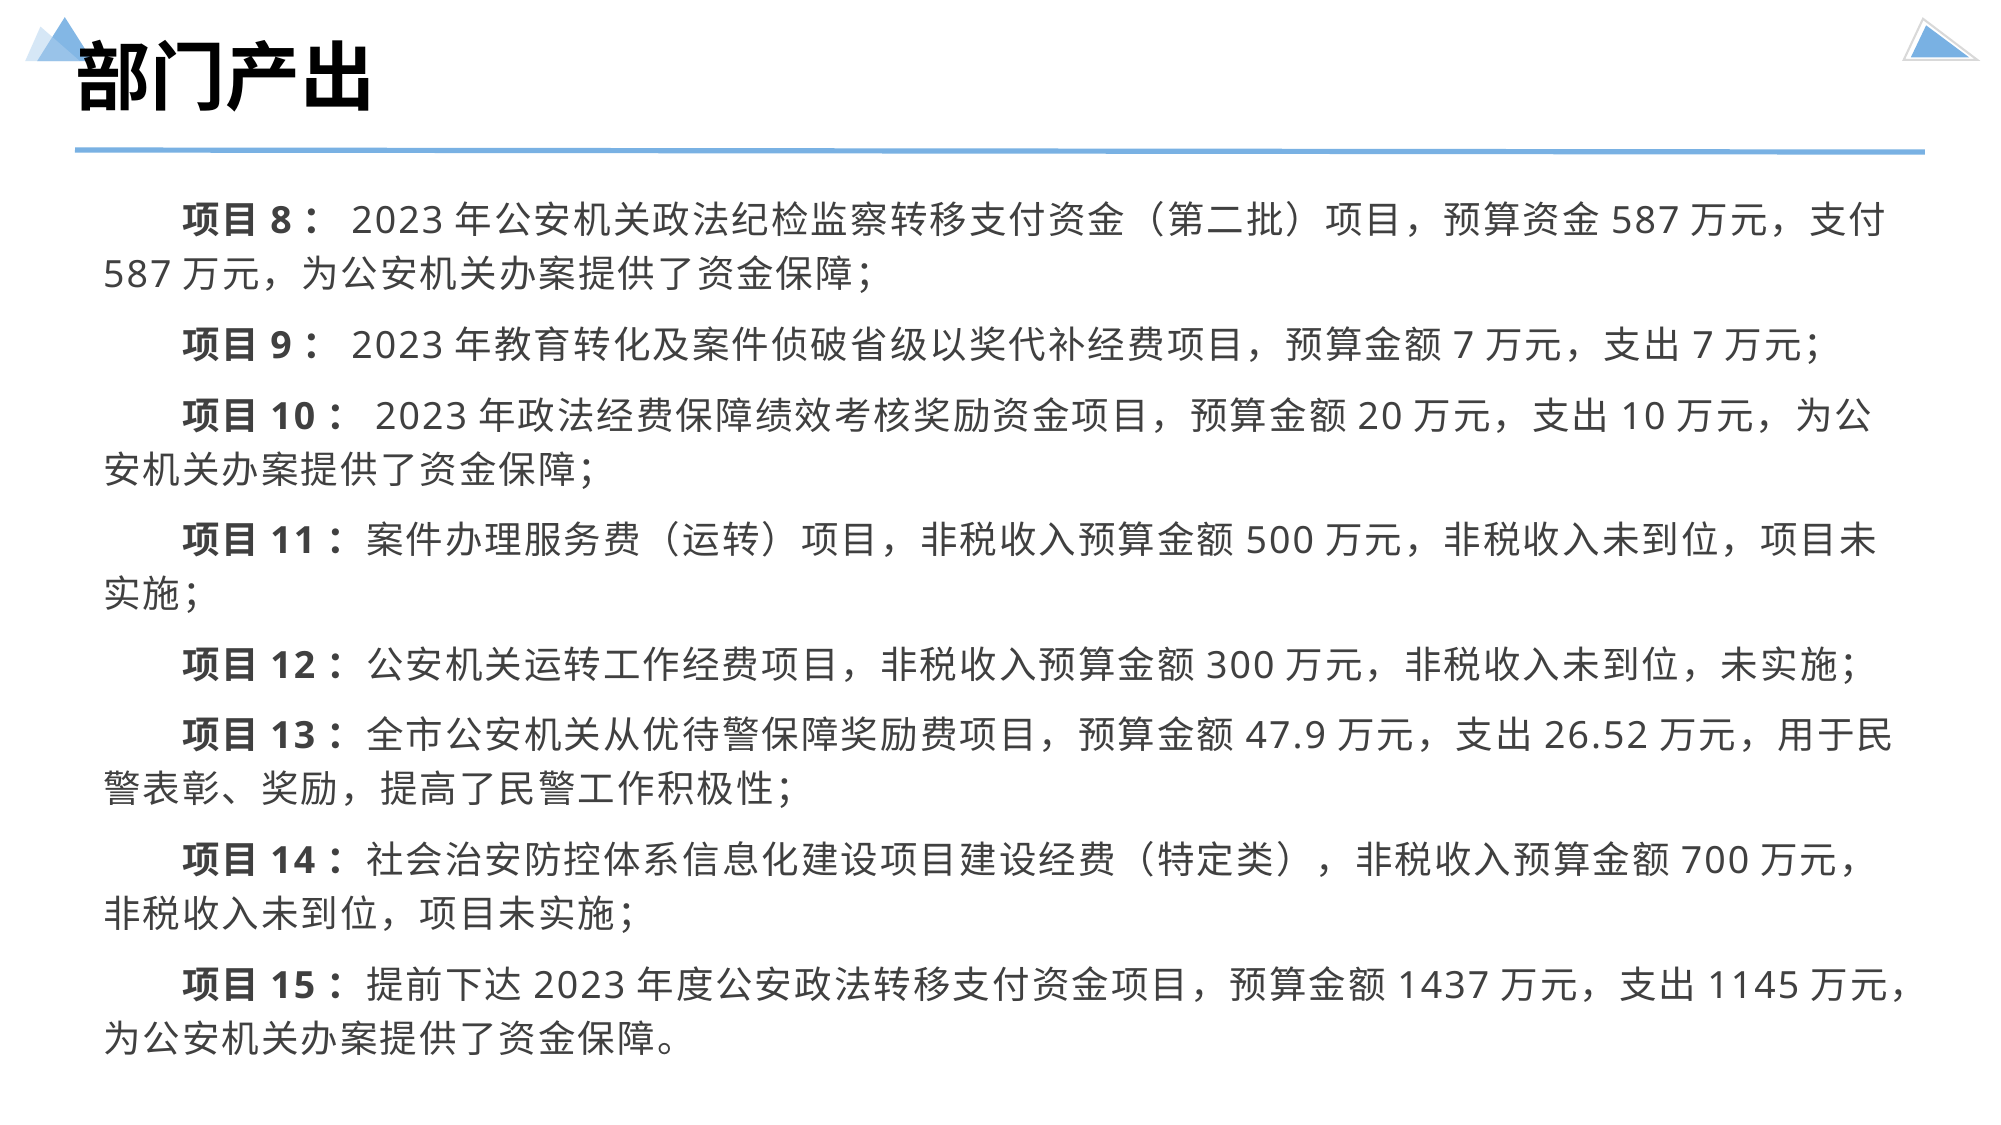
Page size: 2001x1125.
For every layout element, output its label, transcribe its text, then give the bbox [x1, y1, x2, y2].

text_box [25, 17, 1978, 62]
text_box 部门产出 [75, 62, 1925, 125]
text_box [74, 149, 1925, 153]
text_box 项目8：2023年公安机关政法纪检监察转移支付资金（第二批）项目，预算资金587万元，支付587万元，为公安机关办案提供了资金保障； 项目9：2023年教育转化及案件侦破省级以奖代补经费项目，预算金额7万元，支出7万元； 项目10：2023年政法经费保障绩效考核奖励资金项目，预算金额20万元，支出10万元，为公安机关办案提供了资金保障； 项目11：案件办理服务费（运转）项目，非税收入预算金额500万元，非税收入未到位，项目未实施； 项目12：公安机关运转工作经费项目，非税收入预算金额300万元，非税收入未到位，未实施； 项目13：全市公安机关从优待警保障奖励费项目，预算金额47.9万元，支出26.52万元，用于民警表彰、奖励，提高了民警工作积极性； 项目14：社会治安防控体系信息化建设项目建设经费（特定类），非税收入预算金额700万元，非税收入未到位，项目未实施； 项目15：提前下达2023年度公安政法转移支付资金项目，预算金额1437万元，支出1145万元，为公安机关办案提供了资金保障。 [92, 177, 1911, 1070]
